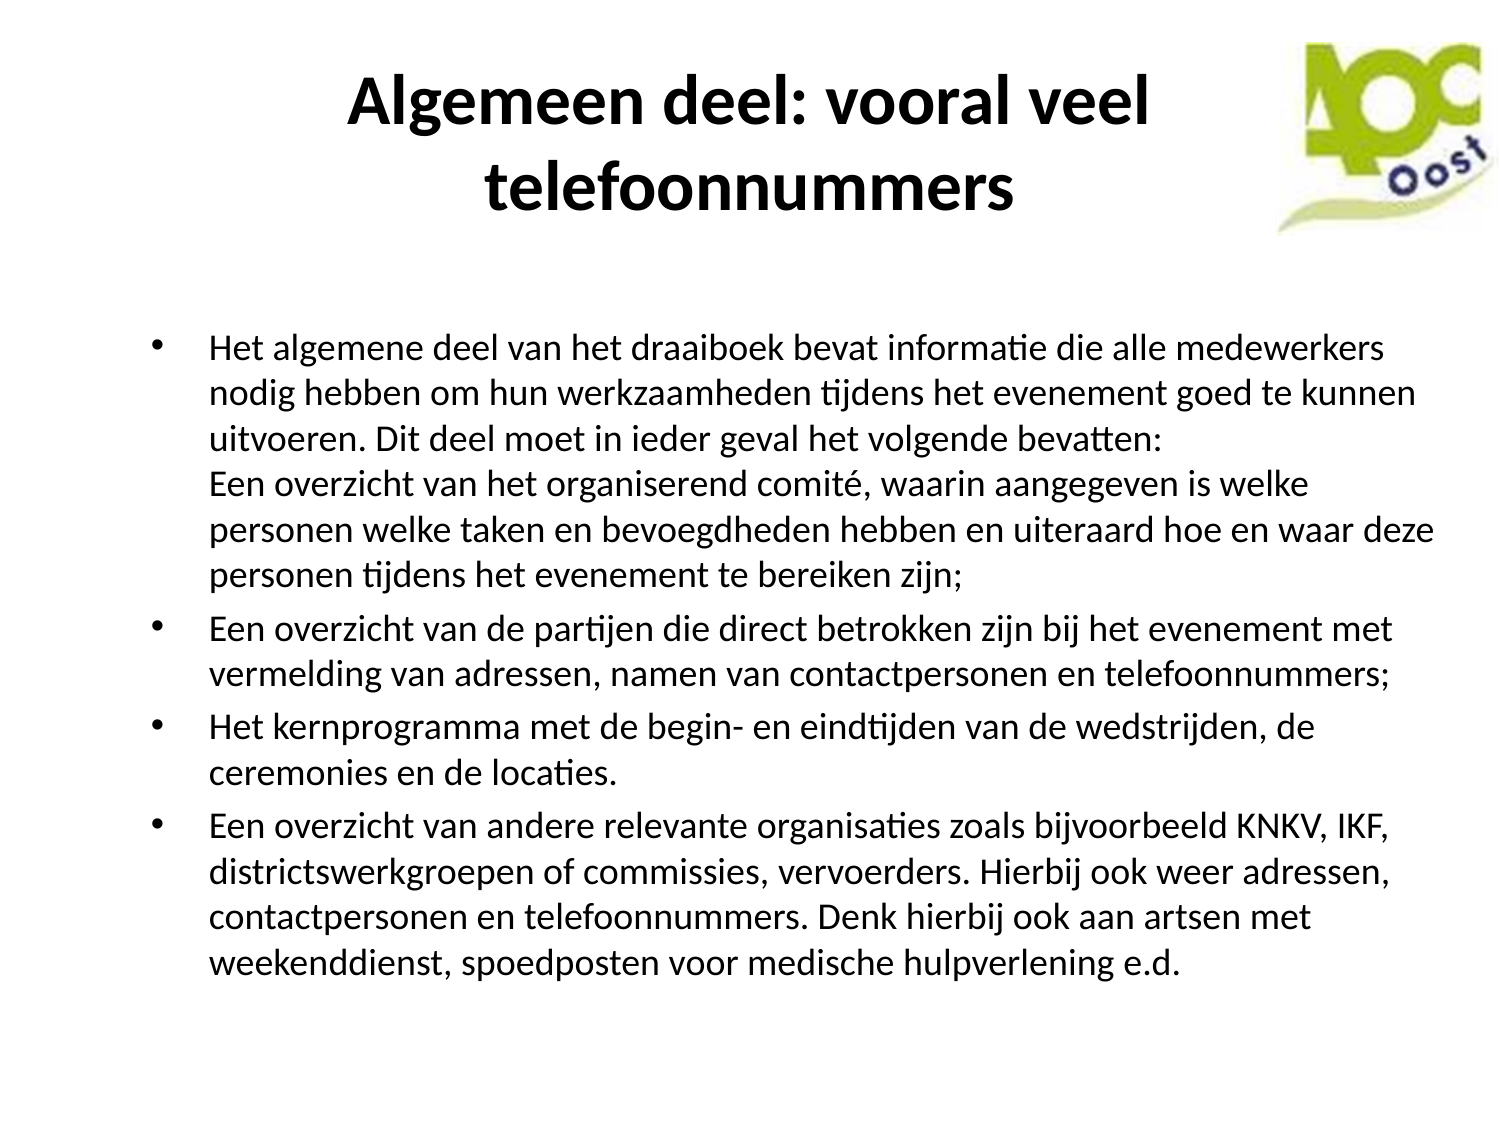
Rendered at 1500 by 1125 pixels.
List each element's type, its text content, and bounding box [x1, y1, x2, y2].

title Algemeen deel: vooral veel telefoonnummers [75, 45, 1270, 233]
list Het algemene deel van het draaiboek bevat informatie die alle medewerkers nodig hebben om hun werkzaamheden tijdens het evenement goed te kunnen uitvoeren. Dit deel moet in ieder geval het volgende bevatten: Een overzicht van het organiserend comité, waarin aangegeven is welke personen welke taken en bevoegdheden hebben en uiteraard hoe en waar deze personen tijdens het evenement te bereiken zijn; Een overzicht van de partijen die direct betrokken zijn bij het evenement met vermelding van adressen, namen van contactpersonen en telefoonnummers; Het kernprogramma met de begin- en eindtijden van de wedstrijden, de ceremonies en de locaties. Een overzicht van andere relevante organisaties zoals bijvoorbeeld KNKV, IKF, districtswerkgroepen of commissies, vervoerders. Hierbij ook weer adressen, contactpersonen en telefoonnummers. Denk hierbij ook aan artsen met weekenddienst, spoedposten voor medische hulpverlening e.d. [135, 314, 1471, 1005]
picture [1274, 42, 1500, 237]
